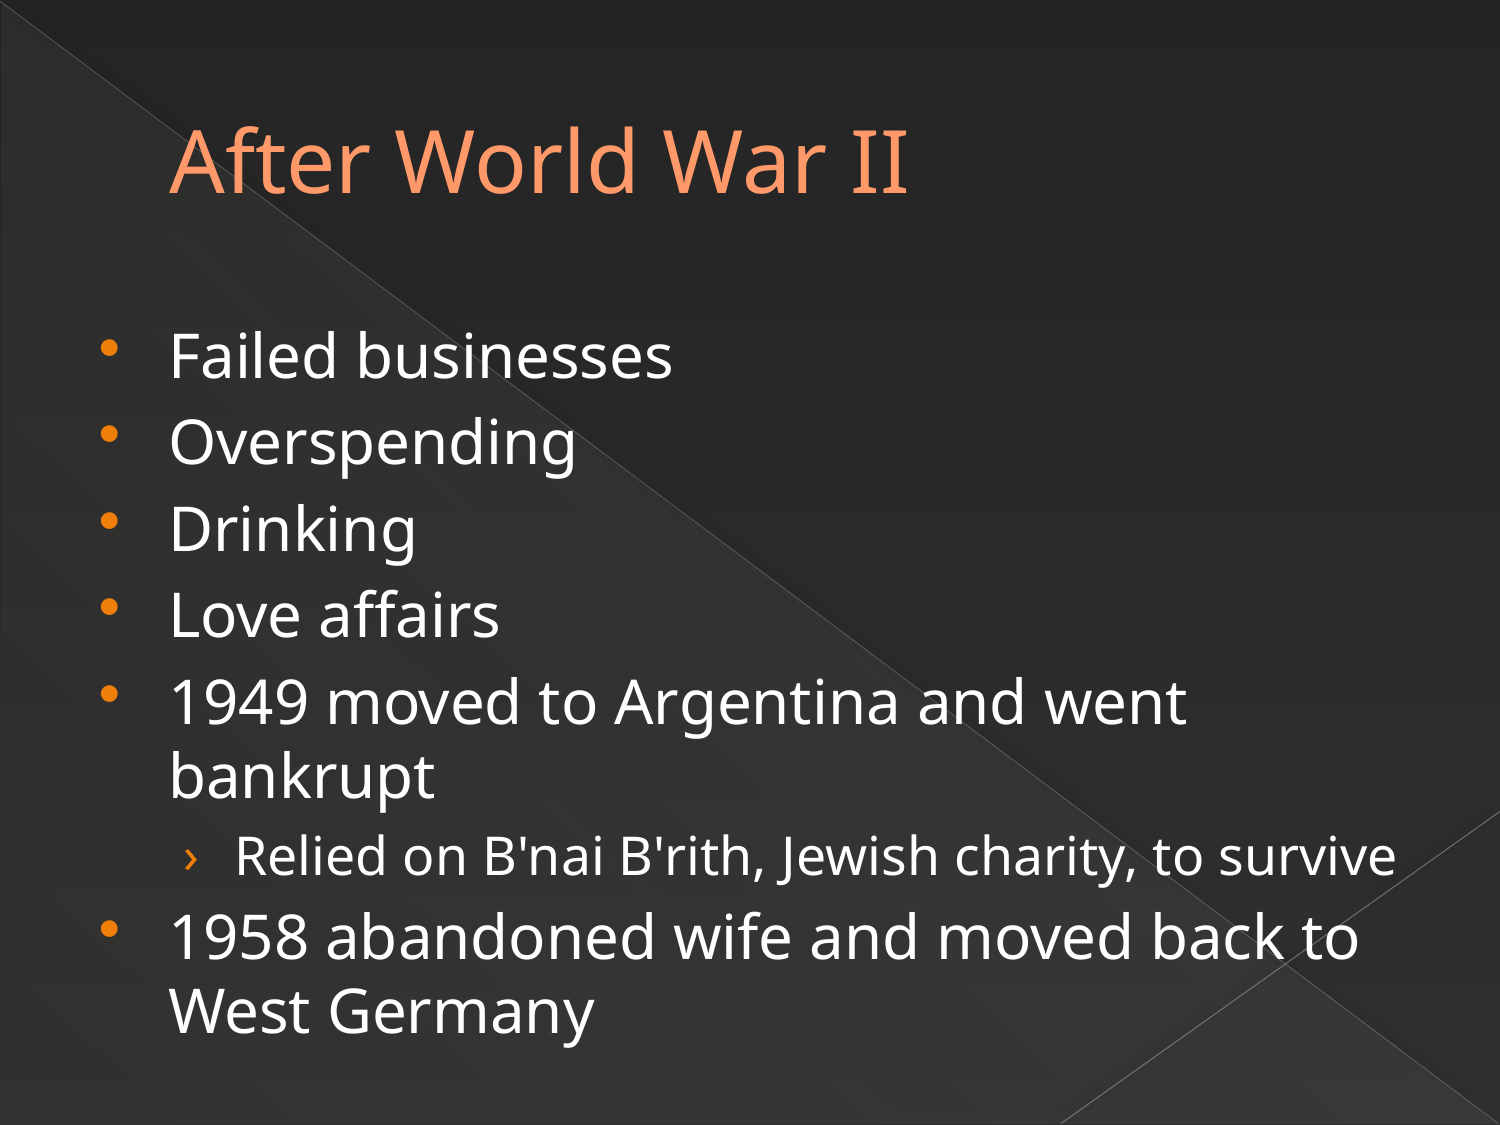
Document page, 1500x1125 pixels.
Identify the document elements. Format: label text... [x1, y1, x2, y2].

title After World War II [75, 43, 1425, 274]
list Failed businesses Overspending Drinking Love affairs 1949 moved to Argentina and went bankrupt Relied on B'nai B'rith, Jewish charity, to survive 1958 abandoned wife and moved back to West Germany [75, 308, 1425, 1059]
